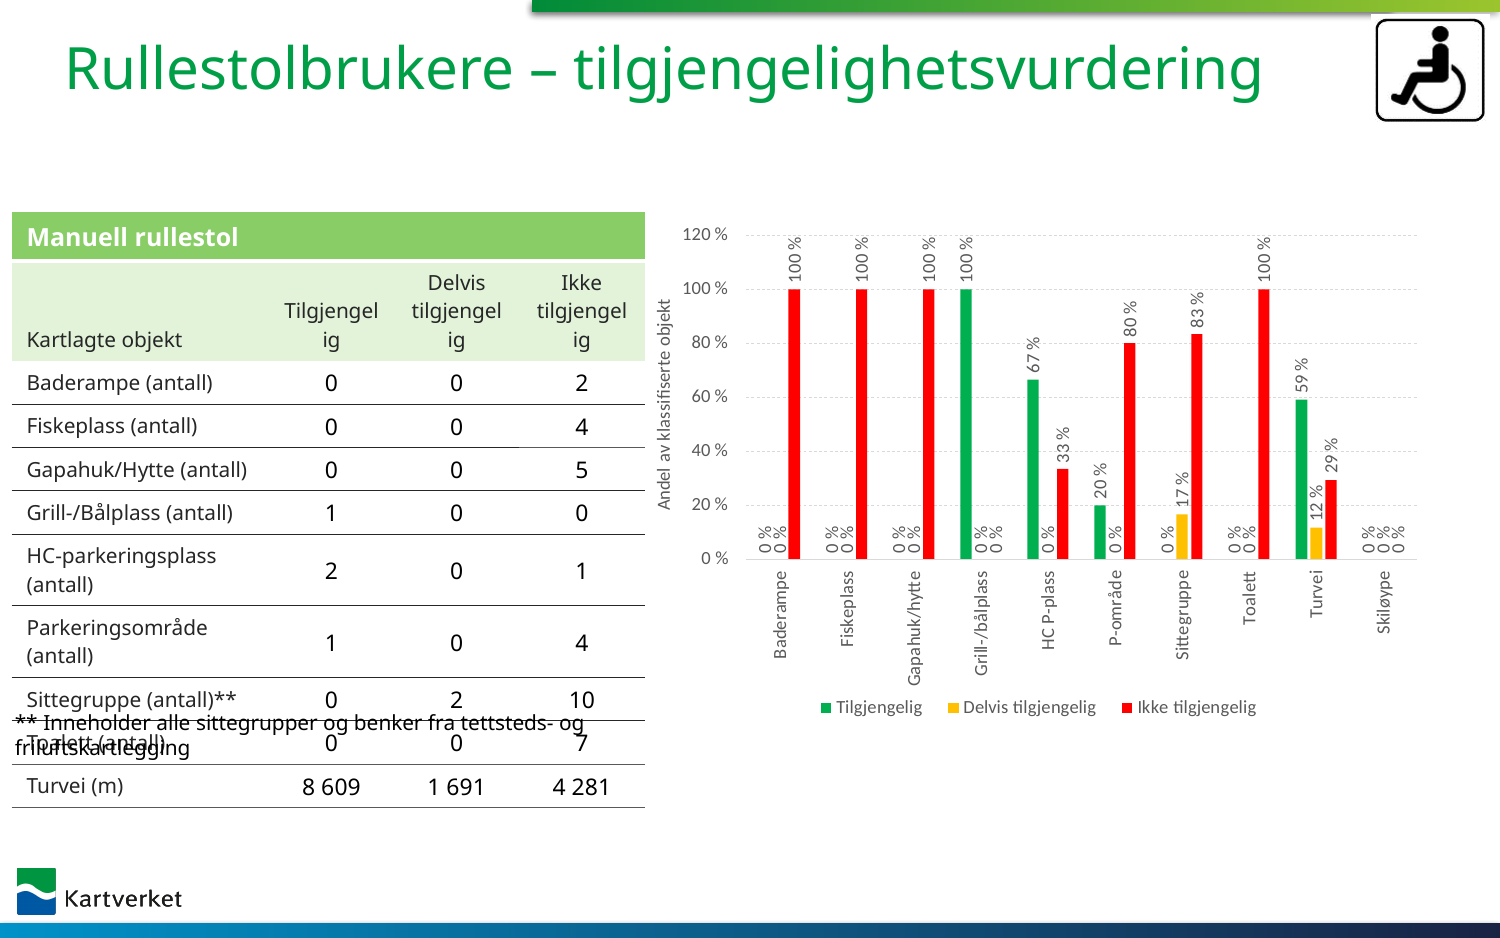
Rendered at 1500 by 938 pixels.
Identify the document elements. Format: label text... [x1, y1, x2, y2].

table_cell 1 691 [394, 768, 519, 807]
table_cell 1 [519, 535, 638, 605]
table_cell Fiskeplass (antall) [12, 405, 269, 447]
table_cell Ikke tilgjengelig [519, 263, 638, 361]
table_cell 0 [269, 361, 394, 404]
picture [1371, 13, 1491, 127]
table_cell 10 [519, 678, 638, 702]
table_cell 0 [394, 405, 519, 447]
table_cell 0 [394, 535, 519, 605]
table_cell 0 [394, 361, 519, 404]
table_cell Baderampe (antall) [12, 361, 269, 404]
table_cell 1 [269, 491, 394, 534]
table_cell Delvis tilgjengelig [394, 263, 519, 361]
table_cell 4 281 [519, 768, 645, 807]
table_cell Gapahuk/Hytte (antall) [12, 448, 269, 490]
table_cell Grill-/Bålplass (antall) [12, 491, 269, 534]
table_cell 0 [394, 606, 519, 677]
table_cell Turvei (m) [12, 768, 269, 807]
table_cell 2 [394, 678, 519, 702]
table_cell 2 [269, 535, 394, 605]
table_cell 4 [519, 606, 638, 677]
table_cell 0 [519, 491, 638, 534]
table_cell Parkeringsområde (antall) [12, 606, 269, 677]
table_cell 1 [269, 606, 394, 677]
picture [643, 218, 1427, 728]
table_cell 8 609 [269, 768, 394, 807]
table_cell 2 [519, 361, 638, 404]
table_cell 0 [269, 405, 394, 447]
table_cell 5 [519, 448, 638, 490]
table_cell 0 [394, 448, 519, 490]
table_cell Sittegruppe (antall)** [12, 678, 269, 702]
table_header Manuell rullestol [12, 212, 645, 259]
table_cell HC-parkeringsplass (antall) [12, 535, 269, 605]
table_cell 0 [394, 491, 519, 534]
table_cell Kartlagte objekt [12, 263, 269, 361]
table_cell Tilgjengelig [269, 263, 394, 361]
text_box ** Inneholder alle sittegrupper og benker fra tettsteds- og friluftskartlegging [0, 702, 745, 768]
table_cell 0 [269, 678, 394, 702]
table_cell 0 [269, 448, 394, 490]
table_cell 4 [519, 405, 638, 447]
text_box Rullestolbrukere – tilgjengelighetsvurdering [49, 12, 1372, 109]
